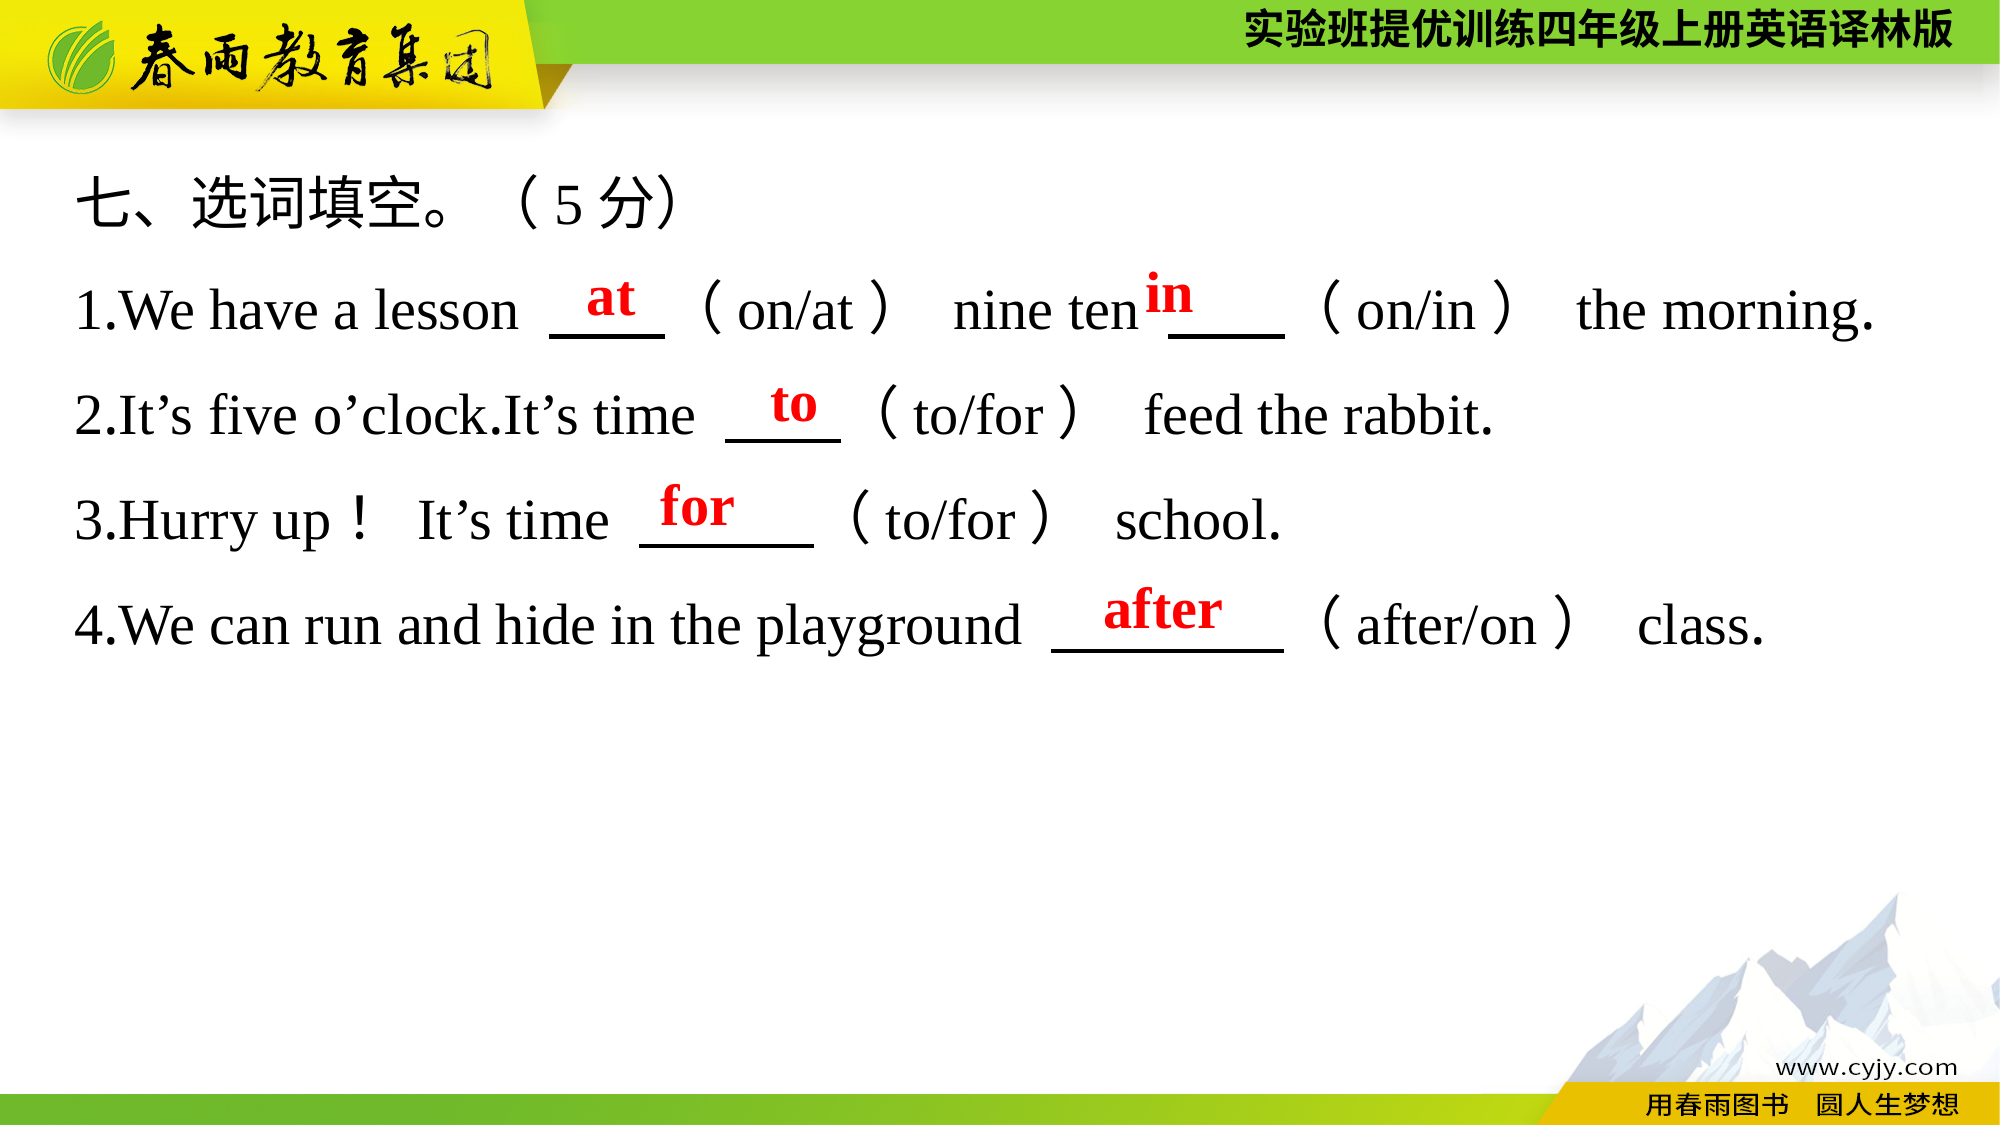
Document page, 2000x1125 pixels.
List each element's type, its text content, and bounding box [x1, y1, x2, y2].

text_box for [646, 460, 751, 545]
text_box to [755, 355, 834, 441]
text_box after [1088, 562, 1239, 648]
picture [0, 0, 2000, 1125]
list 七、选词填空。（5分） 1.We have a lesson （on/at） nine ten （on/in） the morning. 2.It’s five o’clock.It’s time （to/for） feed the rabbit. 3.Hurry up！It’s time （to/for） school. 4.We can run and hide in the playground （after/on） class. [59, 124, 1944, 670]
text_box at [572, 249, 651, 335]
text_box in [1130, 246, 1209, 332]
